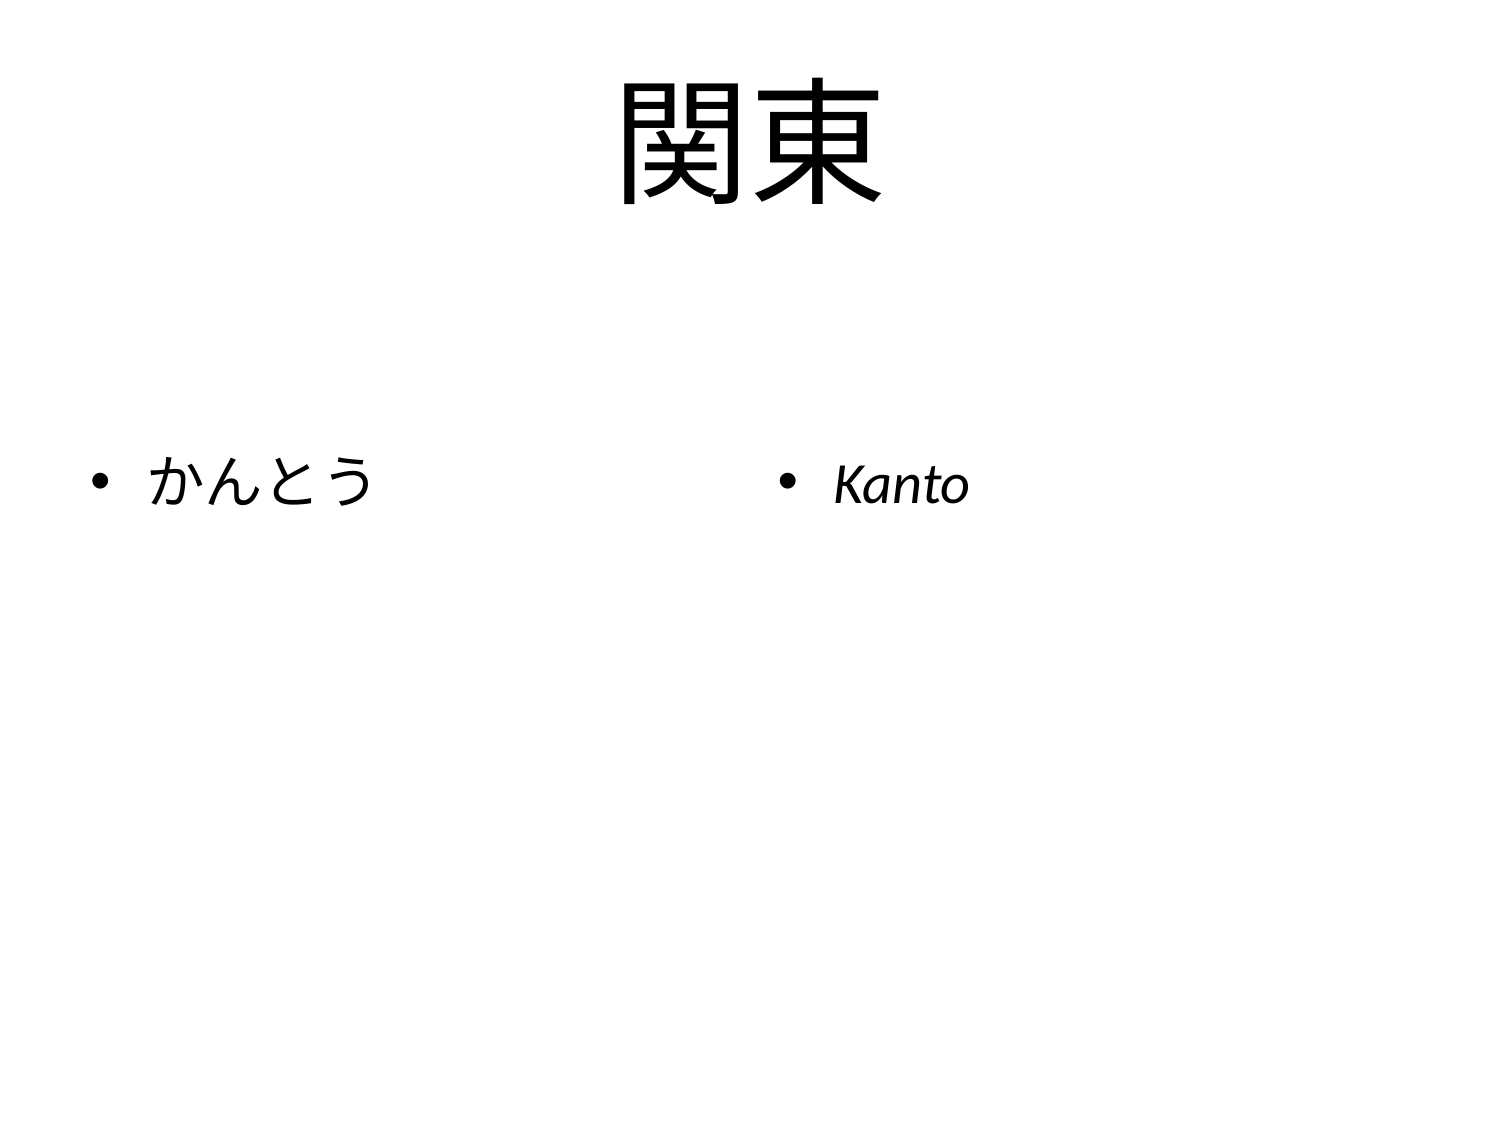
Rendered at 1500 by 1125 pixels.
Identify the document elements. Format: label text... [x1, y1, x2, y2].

list Kanto [762, 437, 1426, 1006]
list かんとう [74, 437, 738, 1006]
title 関東 [74, 44, 1426, 233]
